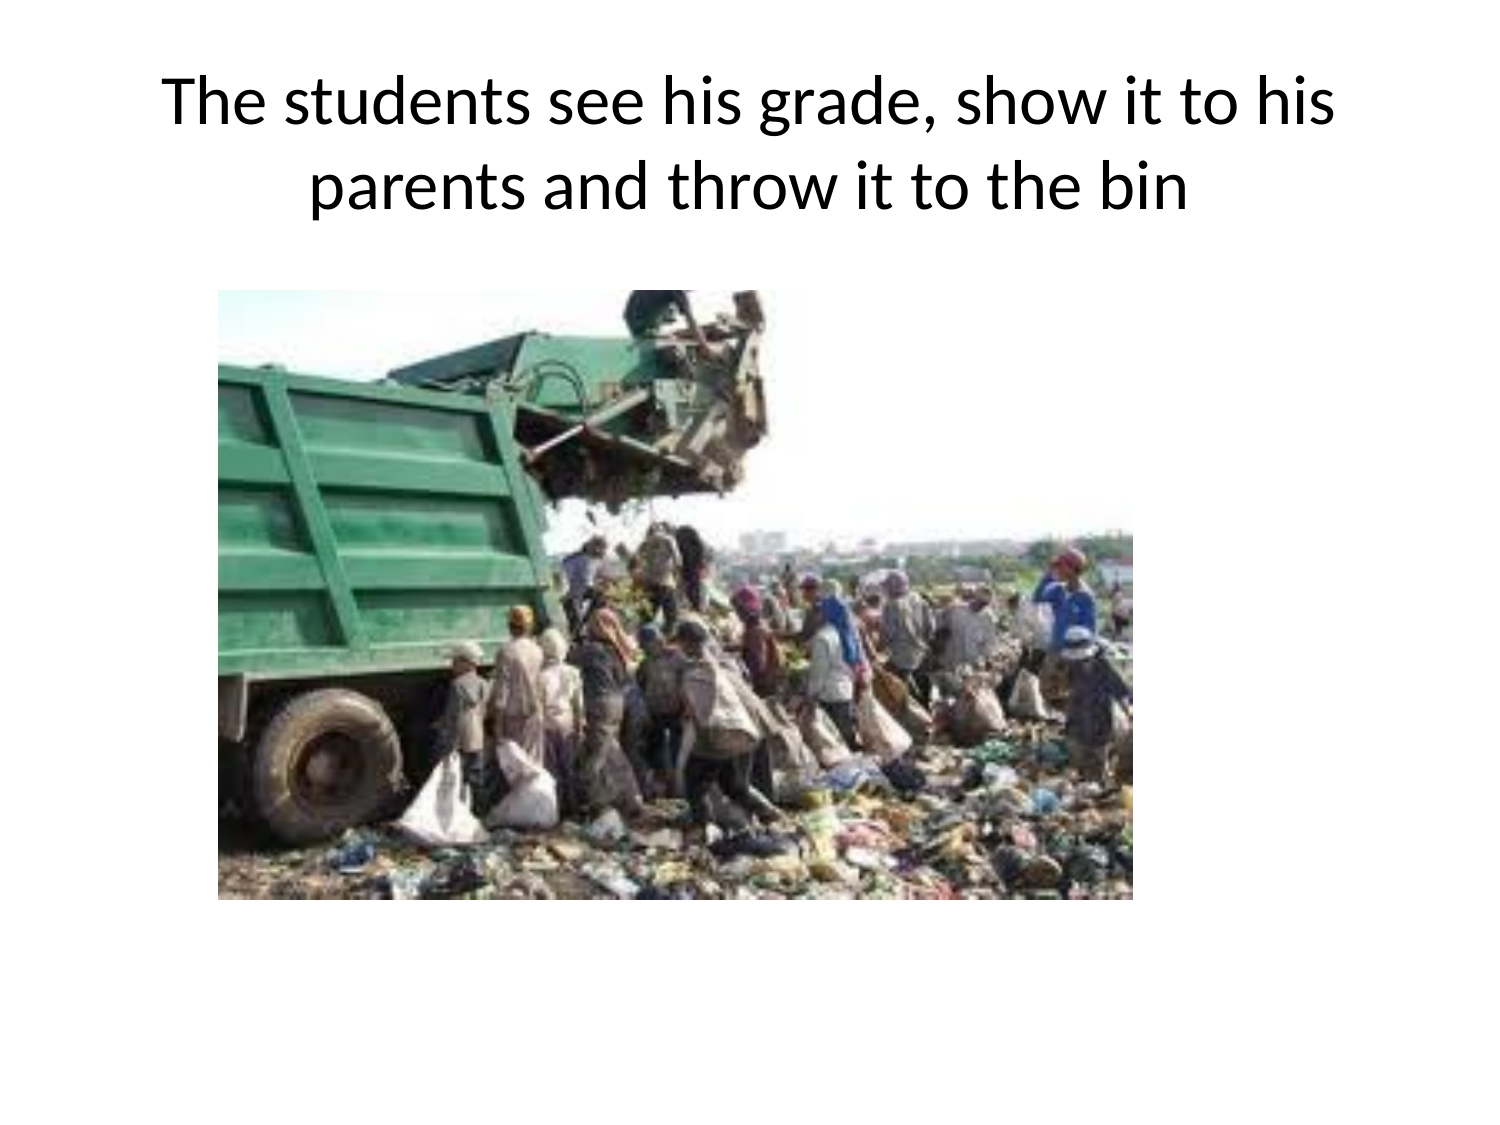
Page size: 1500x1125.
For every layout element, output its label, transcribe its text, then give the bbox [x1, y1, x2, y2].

title The students see his grade, show it to his parents and throw it to the bin [75, 45, 1425, 233]
picture [218, 290, 1133, 900]
